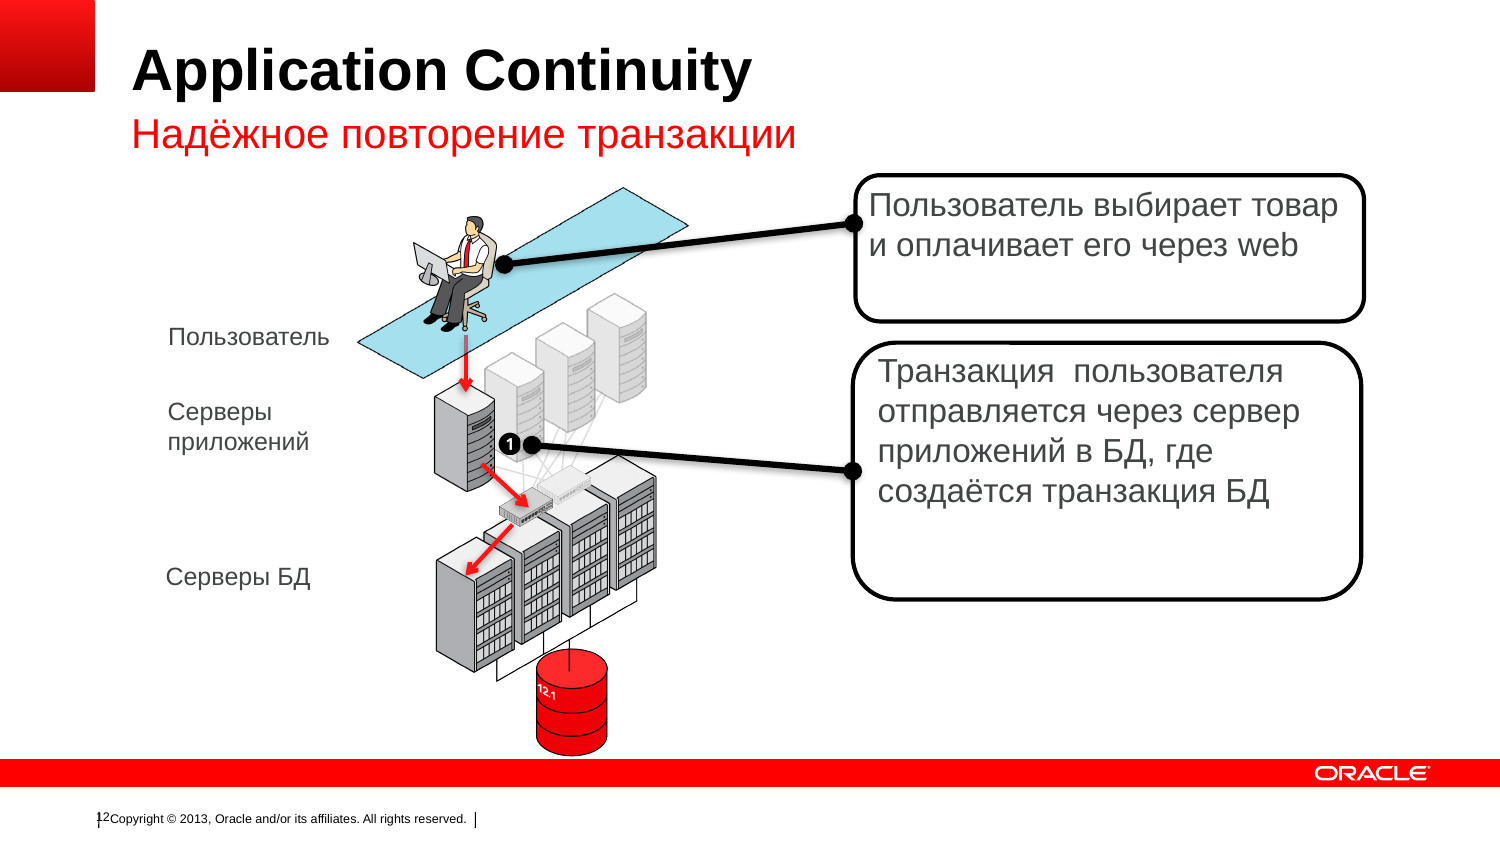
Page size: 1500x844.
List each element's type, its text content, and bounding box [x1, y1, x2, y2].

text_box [465, 524, 513, 576]
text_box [504, 174, 1365, 322]
picture [0, 184, 1500, 787]
text_box Пользователь [153, 312, 346, 358]
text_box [531, 342, 1370, 600]
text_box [481, 463, 530, 508]
title Application Continuity [131, 40, 1482, 107]
text_box Надёжное повторение транзакции [115, 99, 813, 165]
text_box Серверы приложений [152, 387, 325, 463]
text_box Серверы БД [150, 553, 327, 598]
